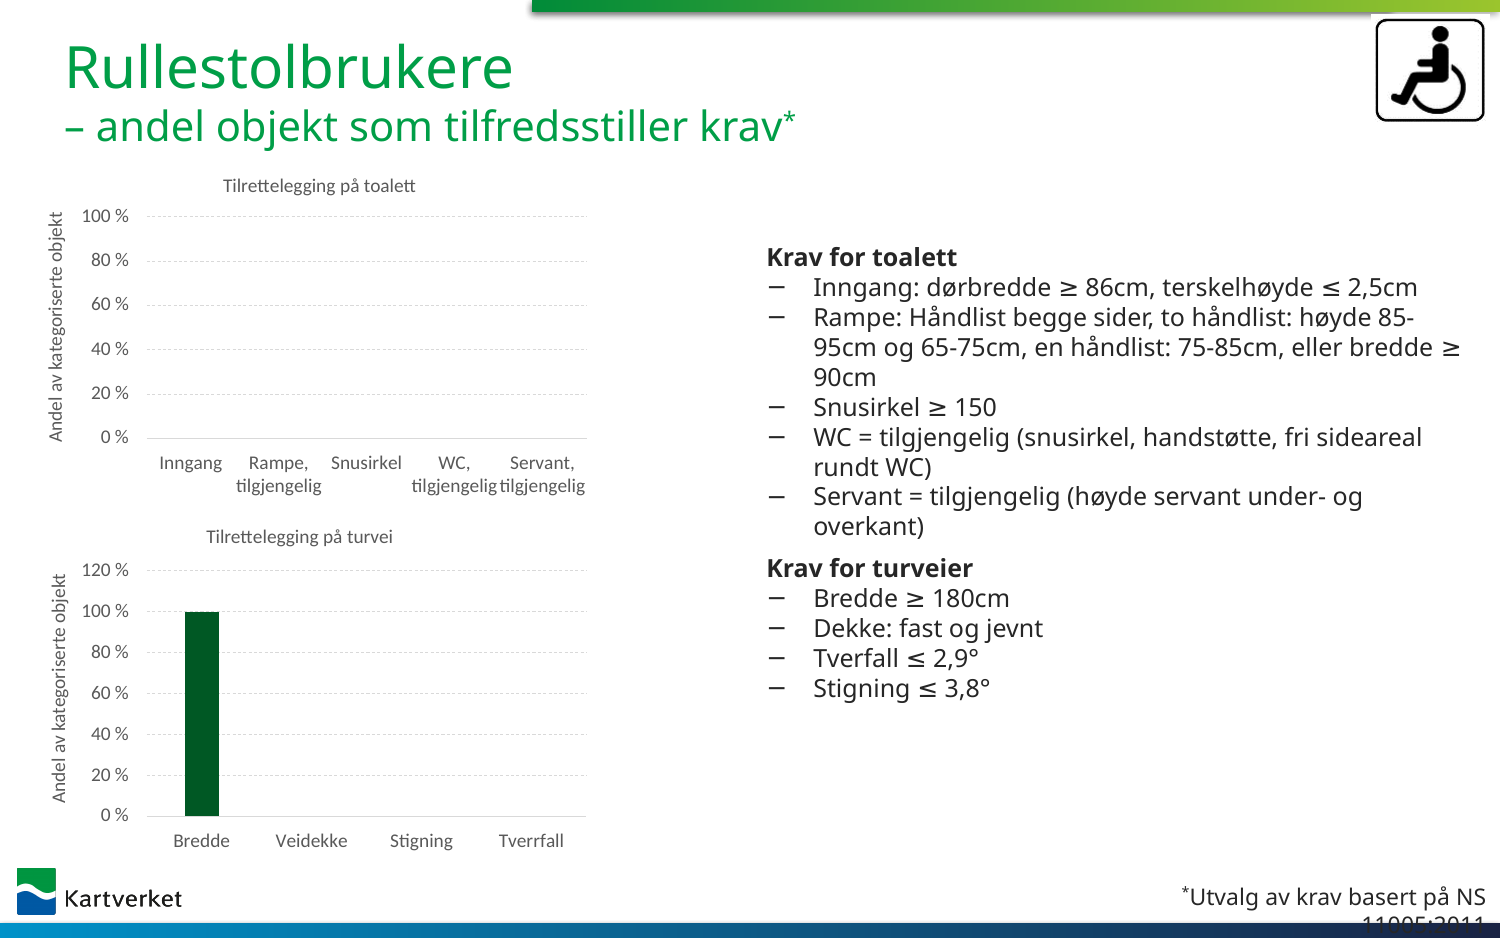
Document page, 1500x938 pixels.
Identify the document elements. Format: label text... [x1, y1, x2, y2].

text_box *Utvalg av krav basert på NS 11005:2011 [1068, 873, 1500, 938]
picture [41, 520, 598, 859]
picture [41, 166, 598, 505]
text_box Krav for toalett Inngang: dørbredde ≥ 86cm, terskelhøyde ≤ 2,5cm Rampe: Håndlist begge sider, to håndlist: høyde 85-95cm og 65-75cm, en håndlist: 75-85cm, eller bredde ≥ 90cm Snusirkel ≥ 150 WC = tilgjengelig (snusirkel, handstøtte, fri sideareal rundt WC) Servant = tilgjengelig (høyde servant under- og overkant) [751, 234, 1483, 545]
picture [1371, 13, 1491, 127]
text_box Rullestolbrukere – andel objekt som tilfredsstiller krav* [49, 14, 1431, 158]
text_box Krav for turveier Bredde ≥ 180cm Dekke: fast og jevnt Tverfall ≤ 2,9° Stigning ≤ 3,8° [751, 545, 1483, 710]
